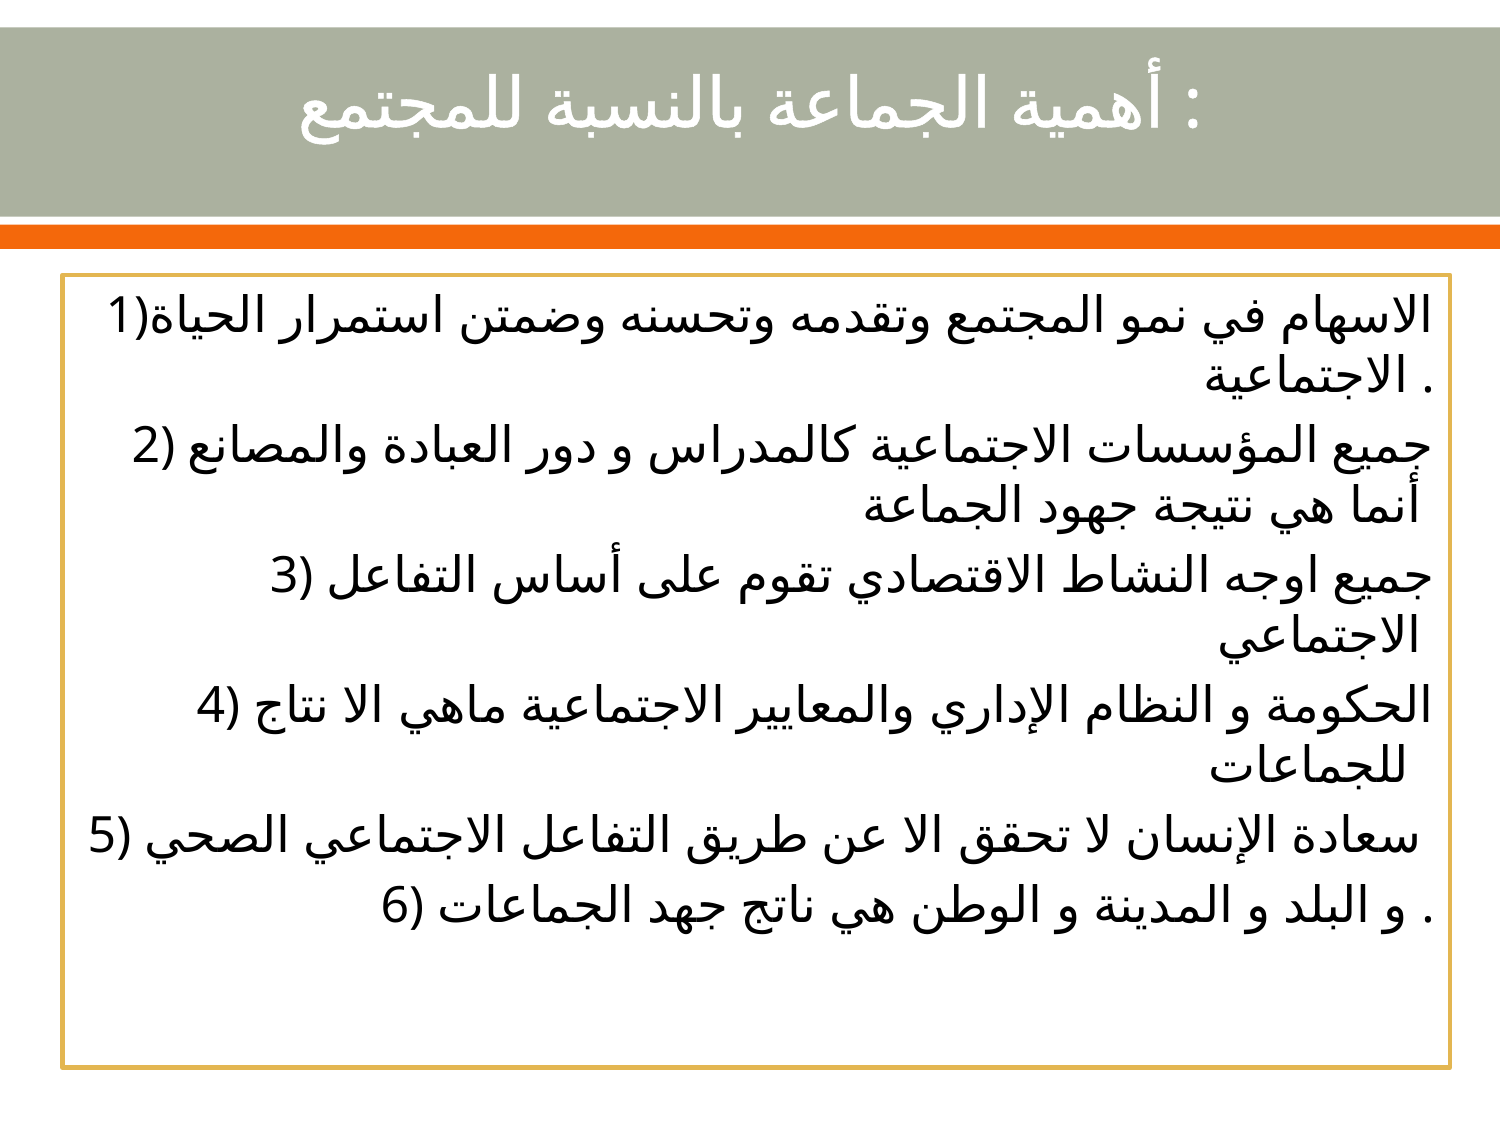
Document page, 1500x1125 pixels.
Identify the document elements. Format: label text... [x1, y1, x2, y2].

list 1)الاسهام في نمو المجتمع وتقدمه وتحسنه وضمتن استمرار الحياة الاجتماعية . 2) جميع المؤسسات الاجتماعية كالمدراس و دور العبادة والمصانع أنما هي نتيجة جهود الجماعة 3) جميع اوجه النشاط الاقتصادي تقوم على أساس التفاعل الاجتماعي 4) الحكومة و النظام الإداري والمعايير الاجتماعية ماهي الا نتاج للجماعات 5) سعادة الإنسان لا تحقق الا عن طريق التفاعل الاجتماعي الصحي 6) و البلد و المدينة و الوطن هي ناتج جهد الجماعات . [60, 273, 1452, 1070]
title أهمية الجماعة بالنسبة للمجتمع : [75, 50, 1425, 233]
